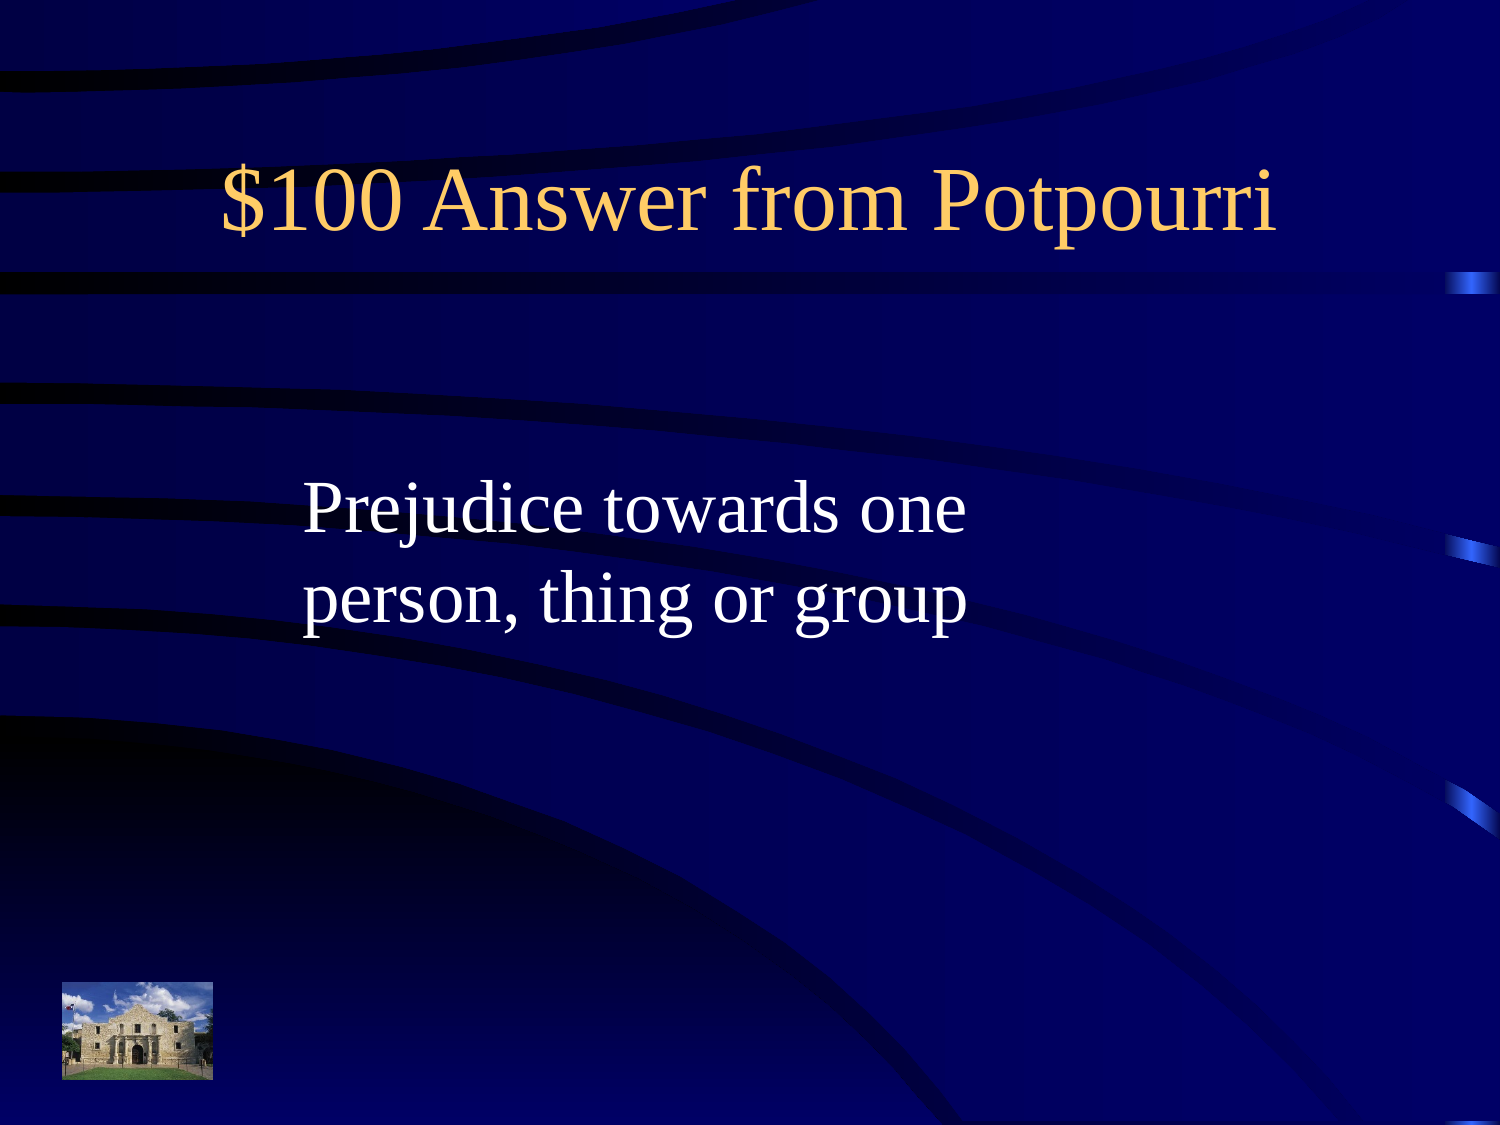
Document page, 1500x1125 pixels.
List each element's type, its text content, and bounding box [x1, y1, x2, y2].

picture [62, 982, 213, 1081]
title $100 Answer from Potpourri [112, 99, 1388, 288]
text_box Prejudice towards one person, thing or group [287, 449, 1216, 645]
